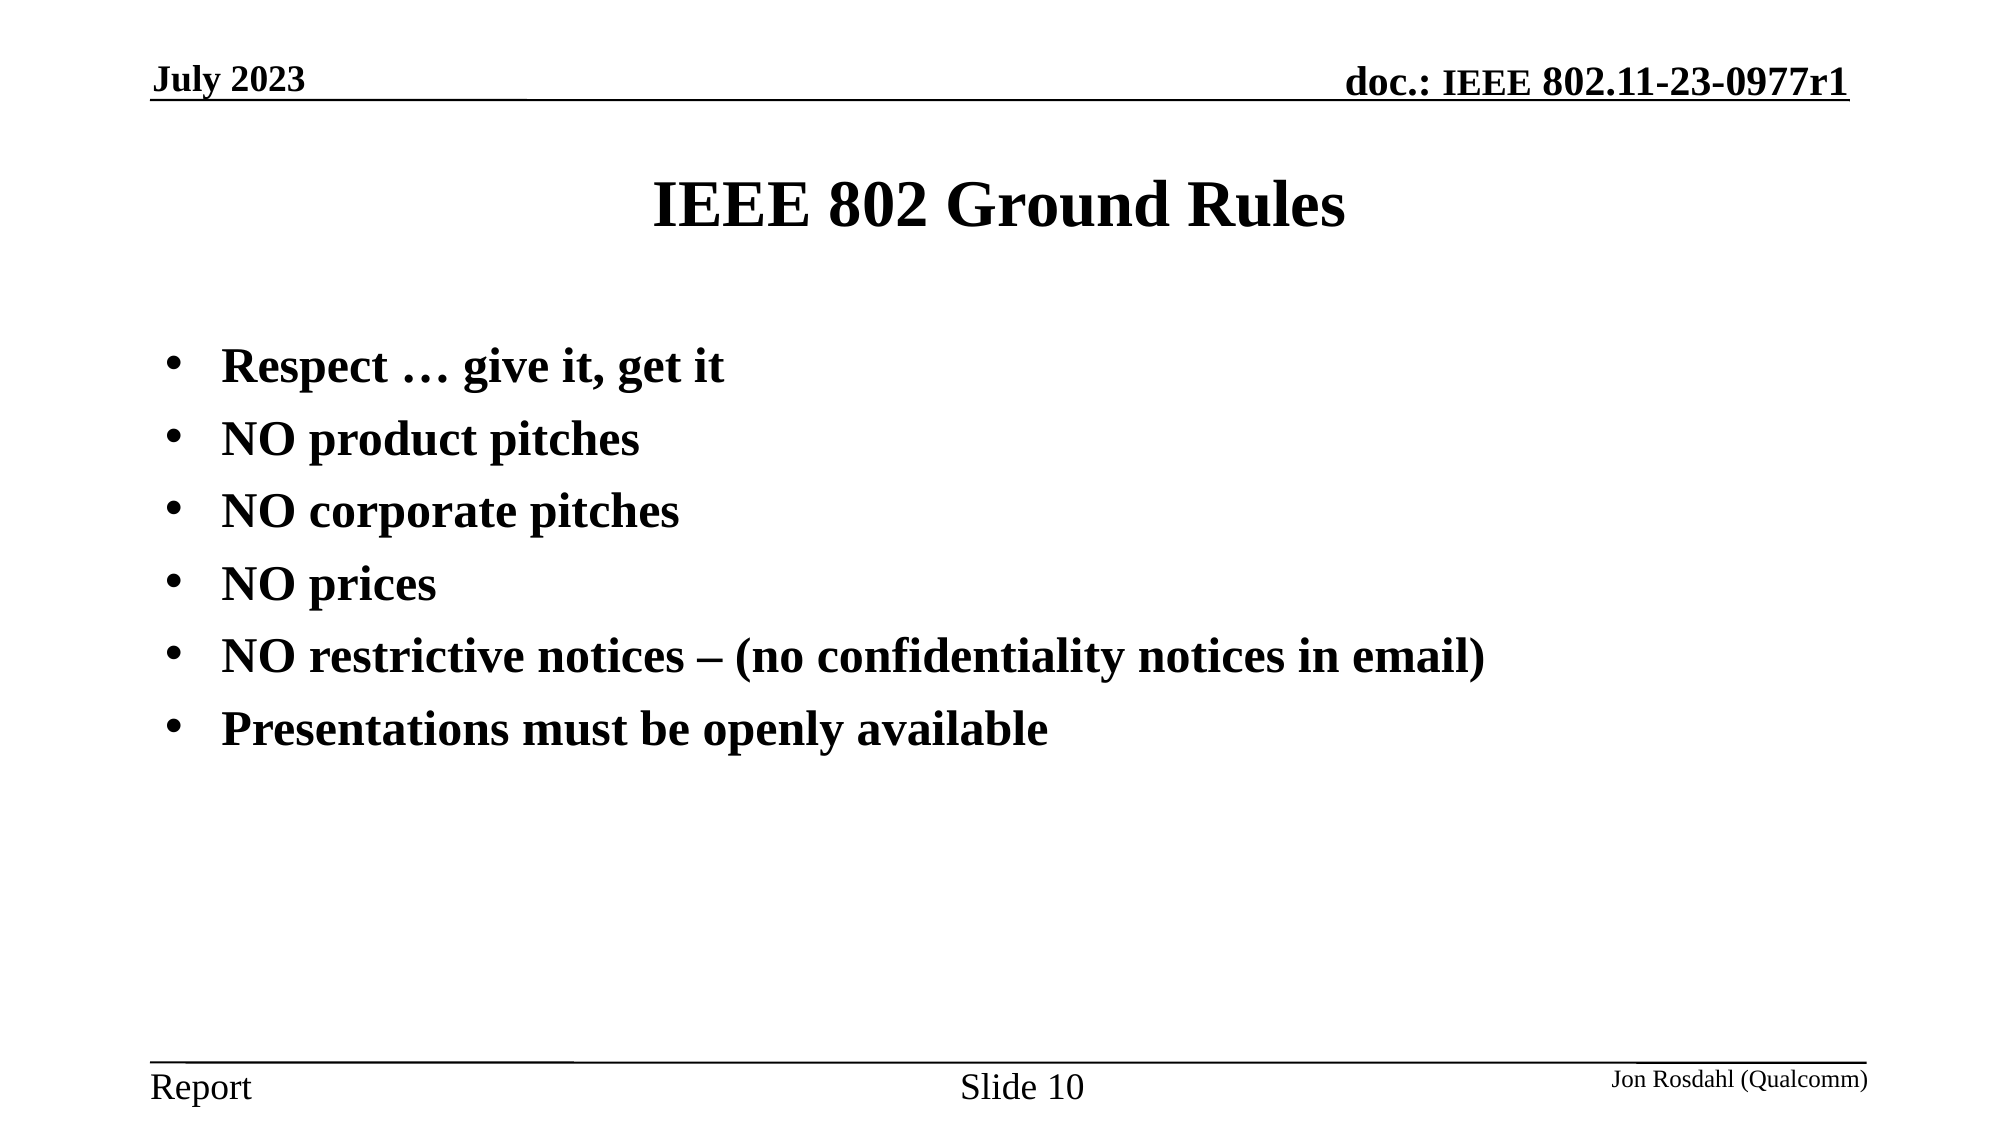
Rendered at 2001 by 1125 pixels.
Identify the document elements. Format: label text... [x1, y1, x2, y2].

list Respect … give it, get it NO product pitches NO corporate pitches NO prices NO restrictive notices – (no confidentiality notices in email) Presentations must be openly available [149, 324, 1850, 1000]
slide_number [152, 54, 563, 100]
footer Jon Rosdahl (Qualcomm) [1171, 1061, 1869, 1093]
title IEEE 802 Ground Rules [149, 112, 1850, 288]
slide_number Slide 10 [950, 1061, 1095, 1125]
